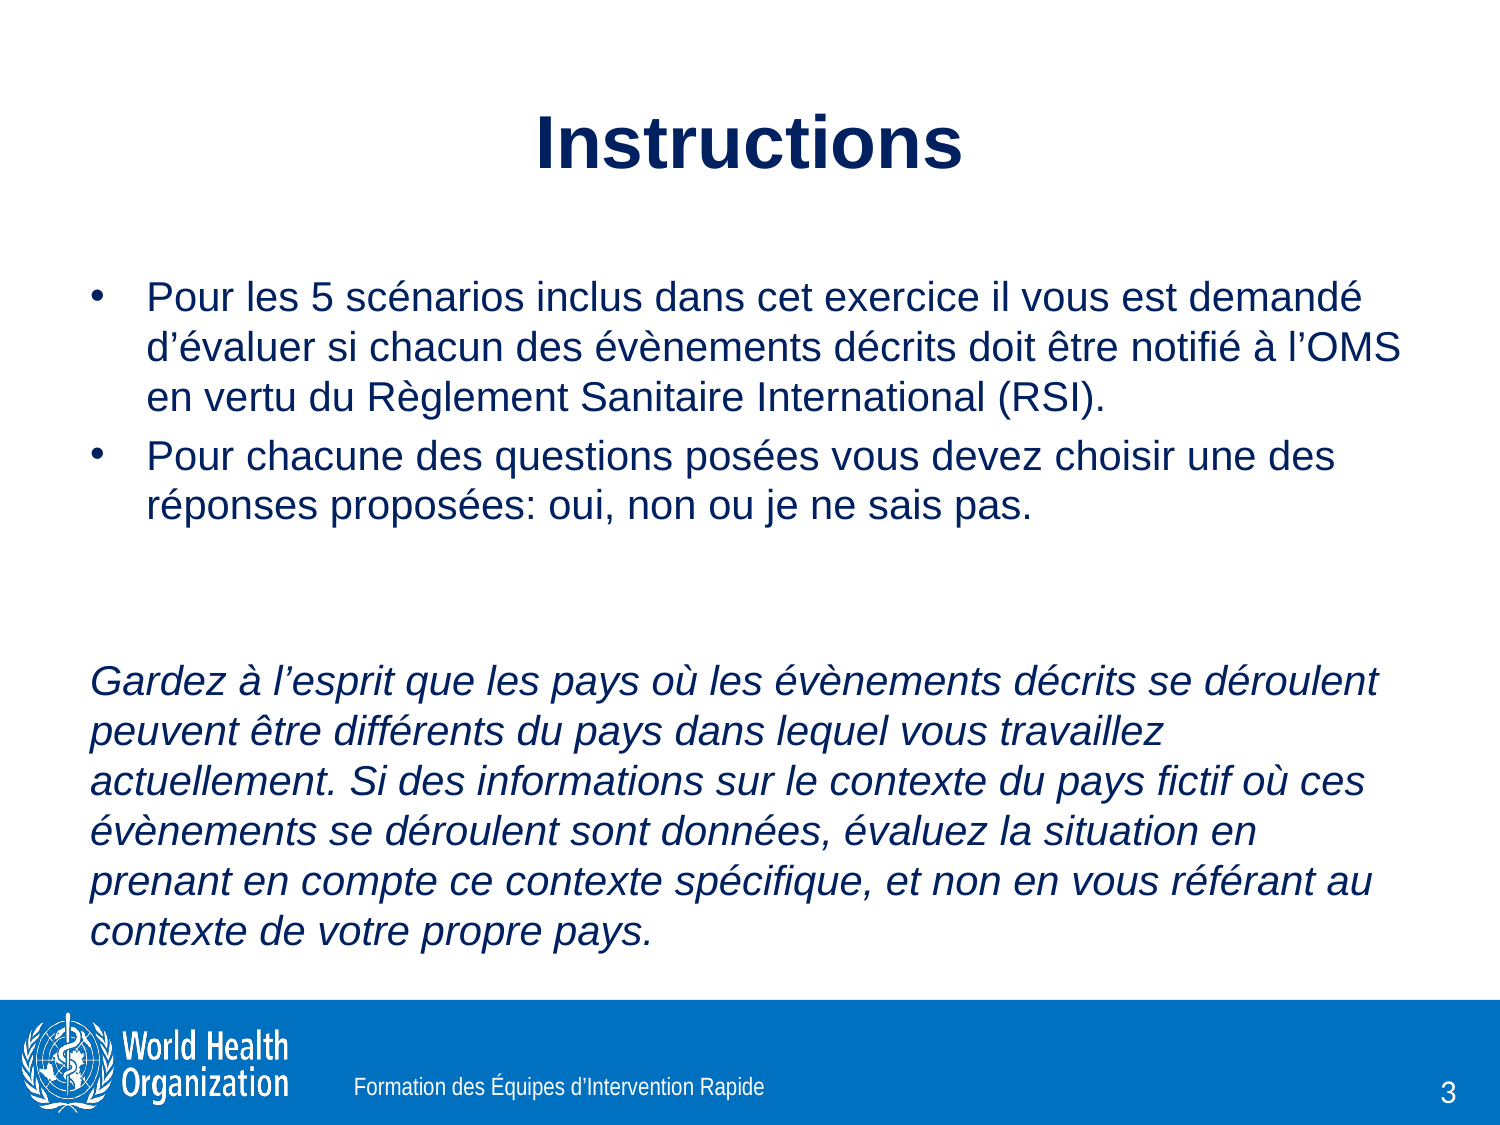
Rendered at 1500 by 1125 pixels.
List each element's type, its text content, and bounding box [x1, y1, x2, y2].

list Pour les 5 scénarios inclus dans cet exercice il vous est demandé d’évaluer si chacun des évènements décrits doit être notifié à l’OMS en vertu du Règlement Sanitaire International (RSI). Pour chacune des questions posées vous devez choisir une des réponses proposées: oui, non ou je ne sais pas. Gardez à l’esprit que les pays où les évènements décrits se déroulent peuvent être différents du pays dans lequel vous travaillez actuellement. Si des informations sur le contexte du pays fictif où ces évènements se déroulent sont données, évaluez la situation en prenant en compte ce contexte spécifique, et non en vous référant au contexte de votre propre pays. [75, 262, 1425, 1005]
title Instructions [75, 45, 1425, 233]
picture [21, 1012, 288, 1113]
